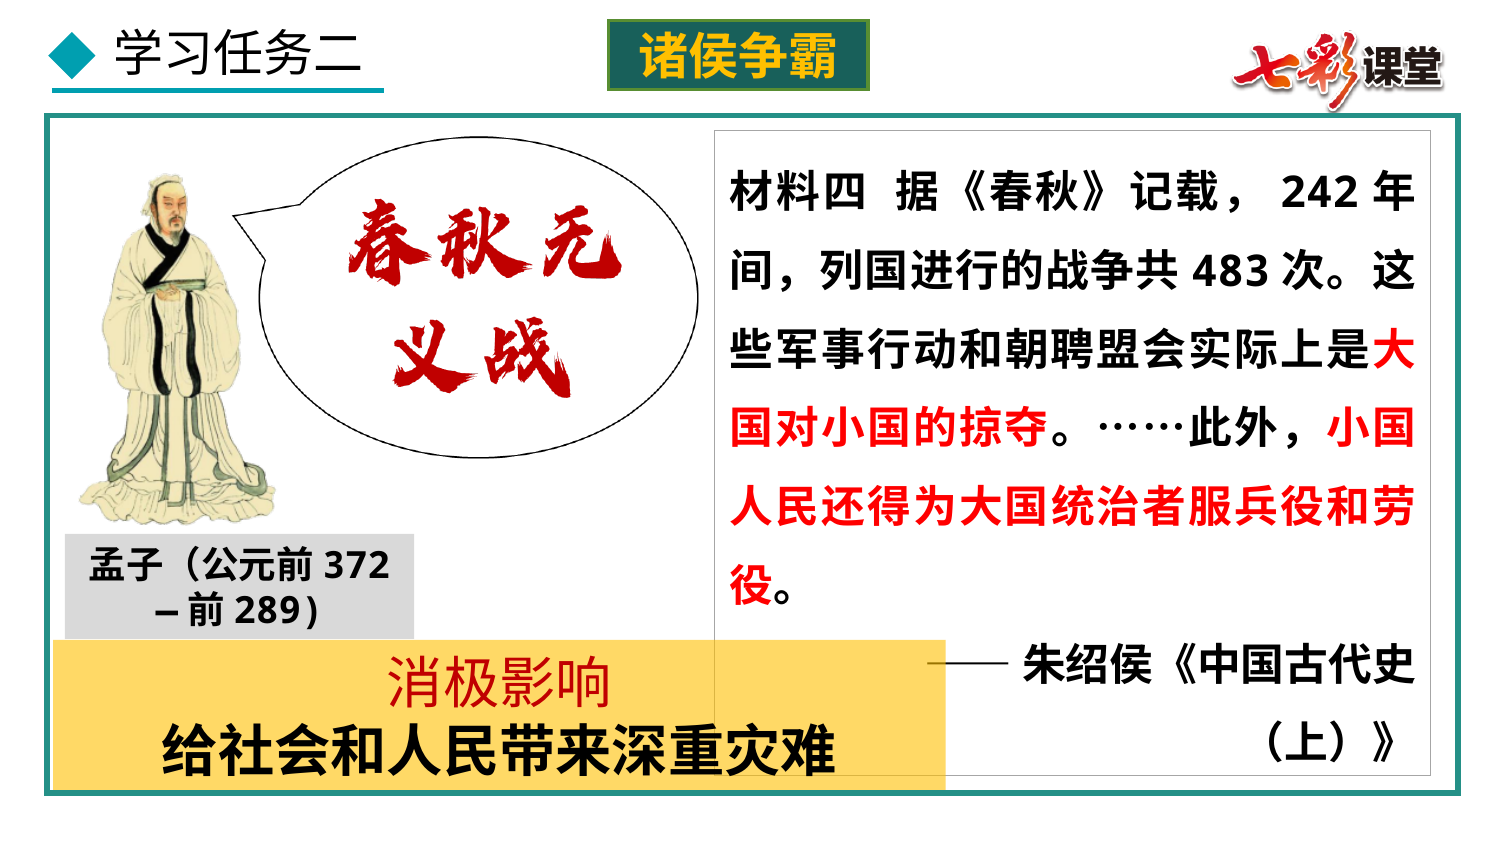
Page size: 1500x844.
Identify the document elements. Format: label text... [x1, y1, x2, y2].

text_box 孟子（公元前372—前289) [64, 533, 415, 639]
text_box 诸侯争霸 [607, 19, 869, 90]
text_box 材料四 据《春秋》记载，242年间，列国进行的战争共483次。这些军事行动和朝聘盟会实际上是大国对小国的掠夺。……此外，小国人民还得为大国统治者服兵役和劳役。 ——朱绍侯《中国古代史（上）》 [714, 130, 1431, 776]
picture [39, 134, 700, 535]
picture [1228, 26, 1449, 113]
text_box 消极影响 给社会和人民带来深重灾难 [53, 639, 946, 790]
